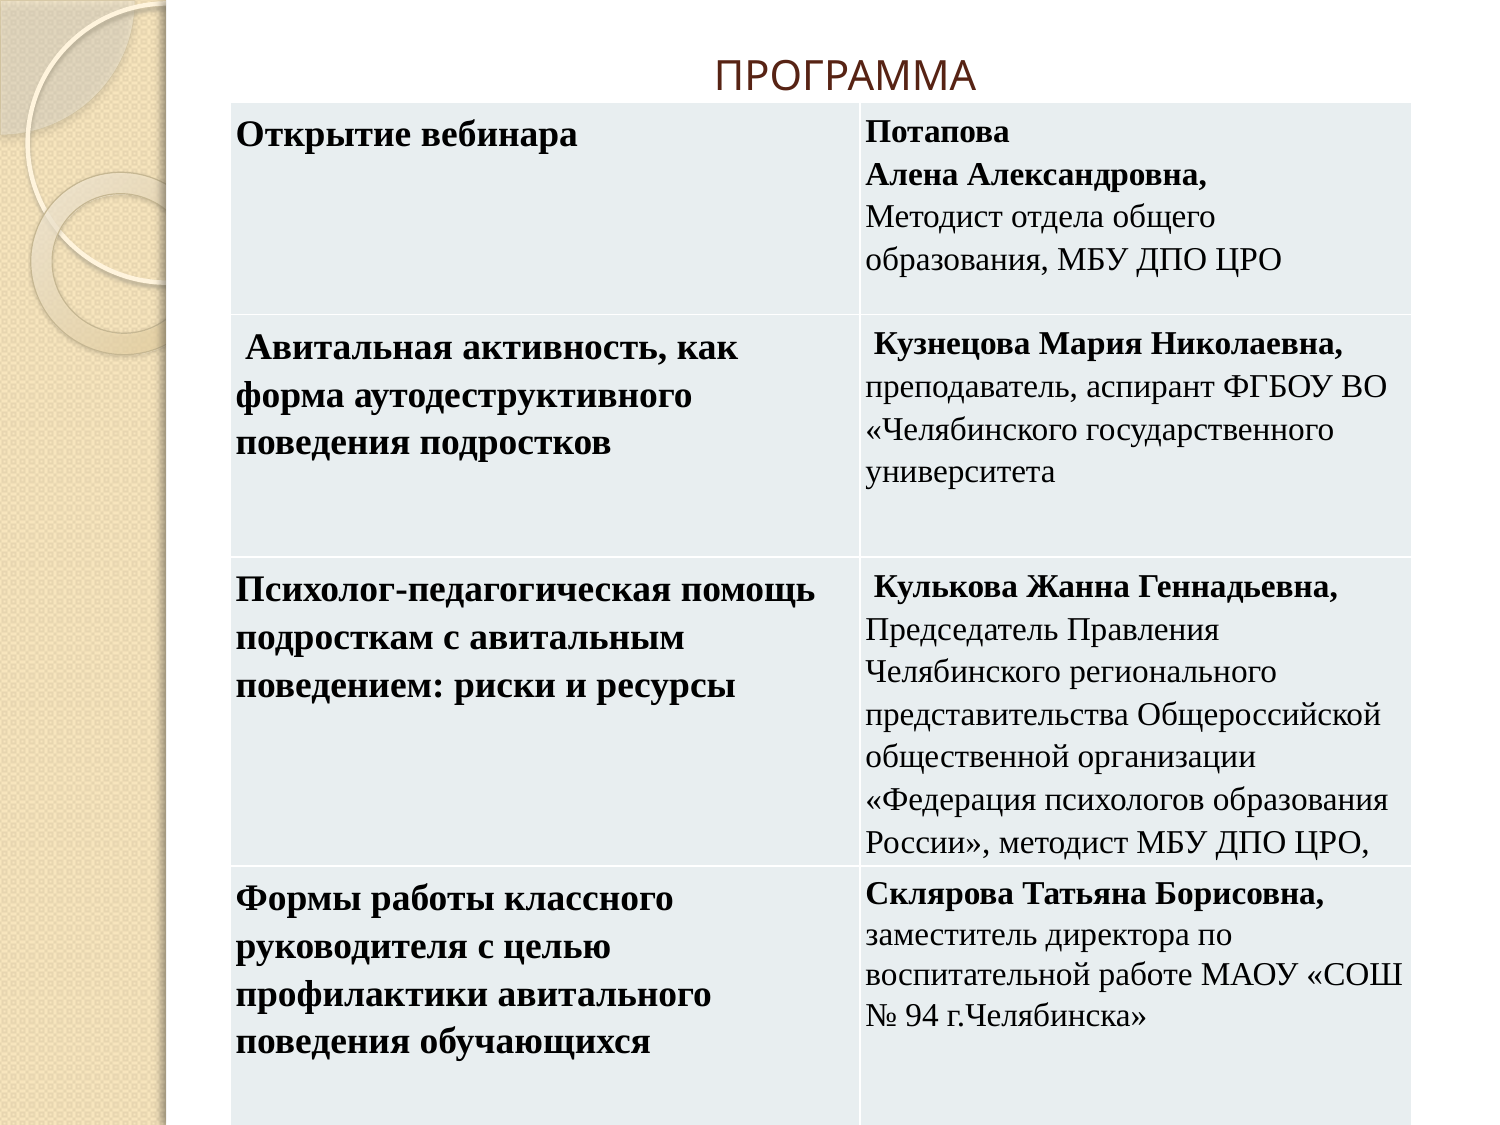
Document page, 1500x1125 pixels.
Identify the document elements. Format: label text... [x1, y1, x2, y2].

table_cell Кузнецова Мария Николаевна, преподаватель, аспирант ФГБОУ ВО «Челябинского государственного университета [861, 315, 1411, 556]
table_cell Авитальная активность, как форма аутодеструктивного поведения подростков [231, 315, 859, 556]
table_cell Склярова Татьяна Борисовна, заместитель директора по воспитательной работе МАОУ «СОШ № 94 г.Челябинска» [861, 867, 1411, 1125]
table_cell Кулькова Жанна Геннадьевна, Председатель Правления Челябинского регионального представительства Общероссийской общественной организации «Федерация психологов образования России», методист МБУ ДПО ЦРО, [861, 558, 1411, 865]
table_header Открытие вебинара [231, 103, 859, 314]
title ПРОГРАММА [235, 45, 1466, 102]
table_header Потапова Алена Александровна, Методист отдела общего образования, МБУ ДПО ЦРО [861, 103, 1411, 314]
table_cell Формы работы классного руководителя с целью профилактики авитального поведения обучающихся [231, 867, 859, 1125]
table_cell Психолог-педагогическая помощь подросткам с авитальным поведением: риски и ресурсы [231, 558, 859, 865]
